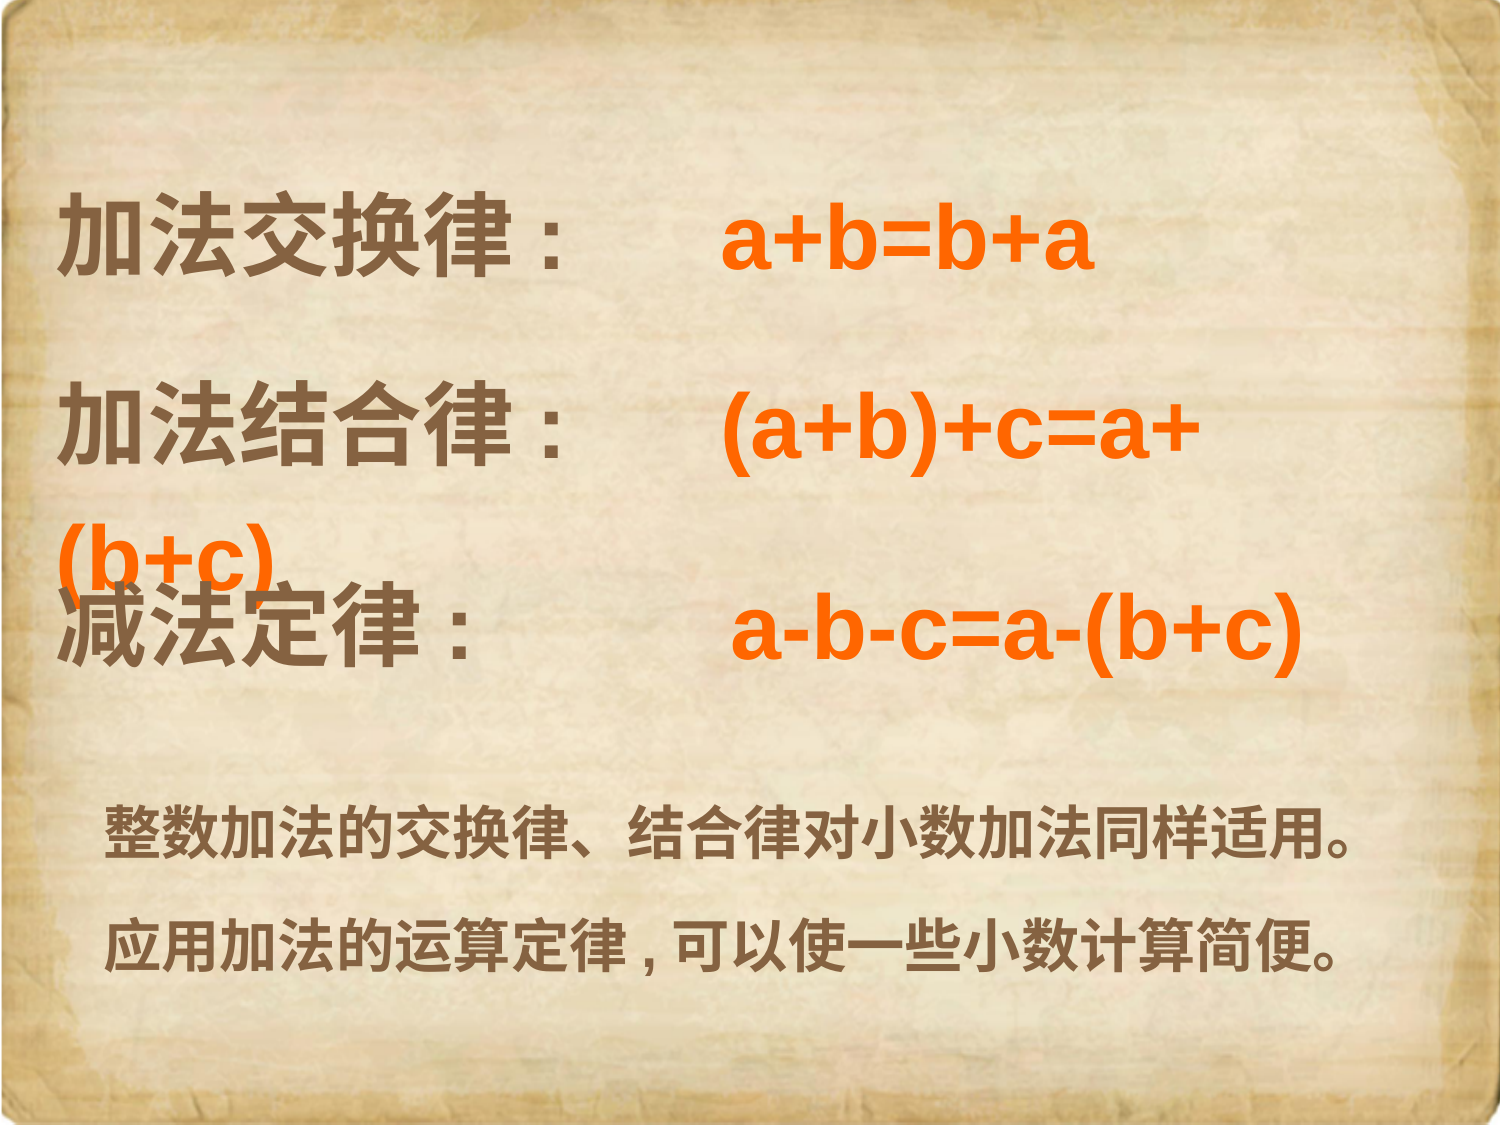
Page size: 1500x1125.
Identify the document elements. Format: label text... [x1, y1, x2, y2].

text_box 加法交换律: a+b=b+a [41, 148, 1364, 296]
text_box 加法结合律: (a+b)+c=a+(b+c) [41, 337, 1412, 617]
text_box 整数加法的交换律、结合律对小数加法同样适用。 应用加法的运算定律,可以使一些小数计算简便。 [88, 774, 1447, 987]
text_box 减法定律: a-b-c=a-(b+c) [41, 538, 1388, 686]
picture [0, 0, 1500, 1125]
